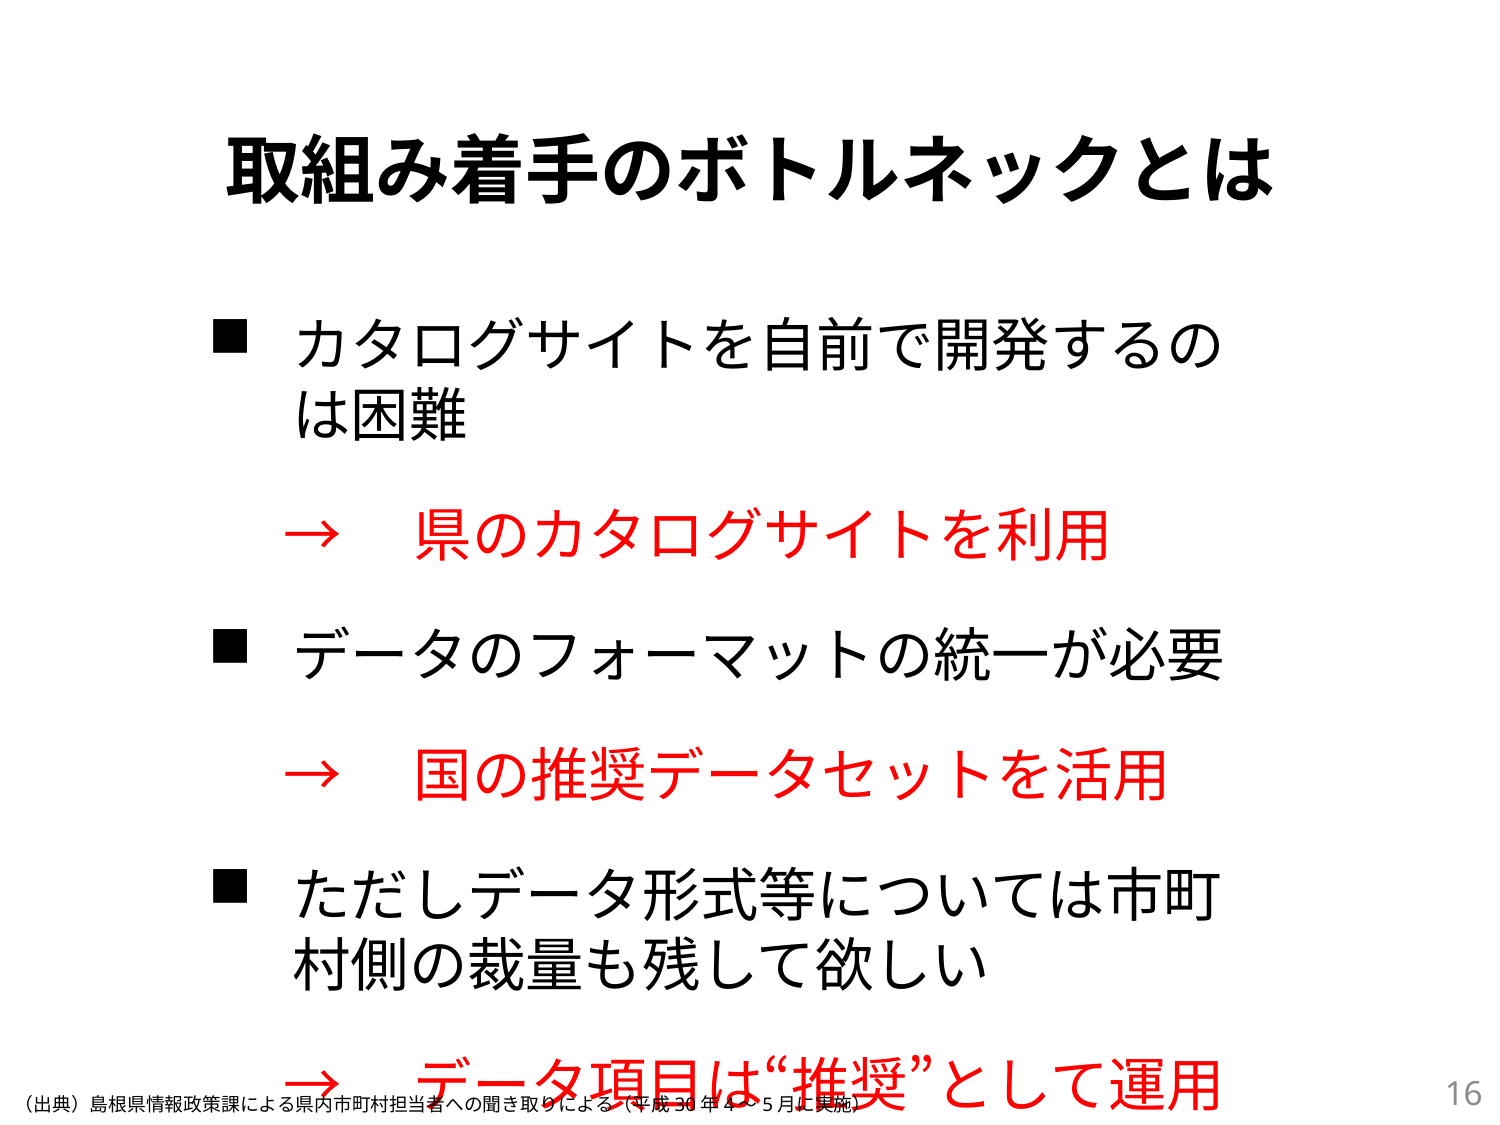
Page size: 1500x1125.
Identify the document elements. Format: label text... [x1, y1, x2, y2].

text_box カタログサイトを自前で開発するのは困難 → 県のカタログサイトを利用 データのフォーマットの統一が必要 → 国の推奨データセットを活用 ただしデータ形式等については市町村側の裁量も残して欲しい → データ項目は“推奨”として運用 [193, 301, 1283, 1125]
text_box （出典）島根県情報政策課による県内市町村担当者への聞き取りによる（平成30年4～5月に実施） [0, 1084, 1008, 1123]
text_box 取組み着手のボトルネックとは [156, 114, 1343, 220]
slide_number 15 [1283, 1065, 1498, 1125]
